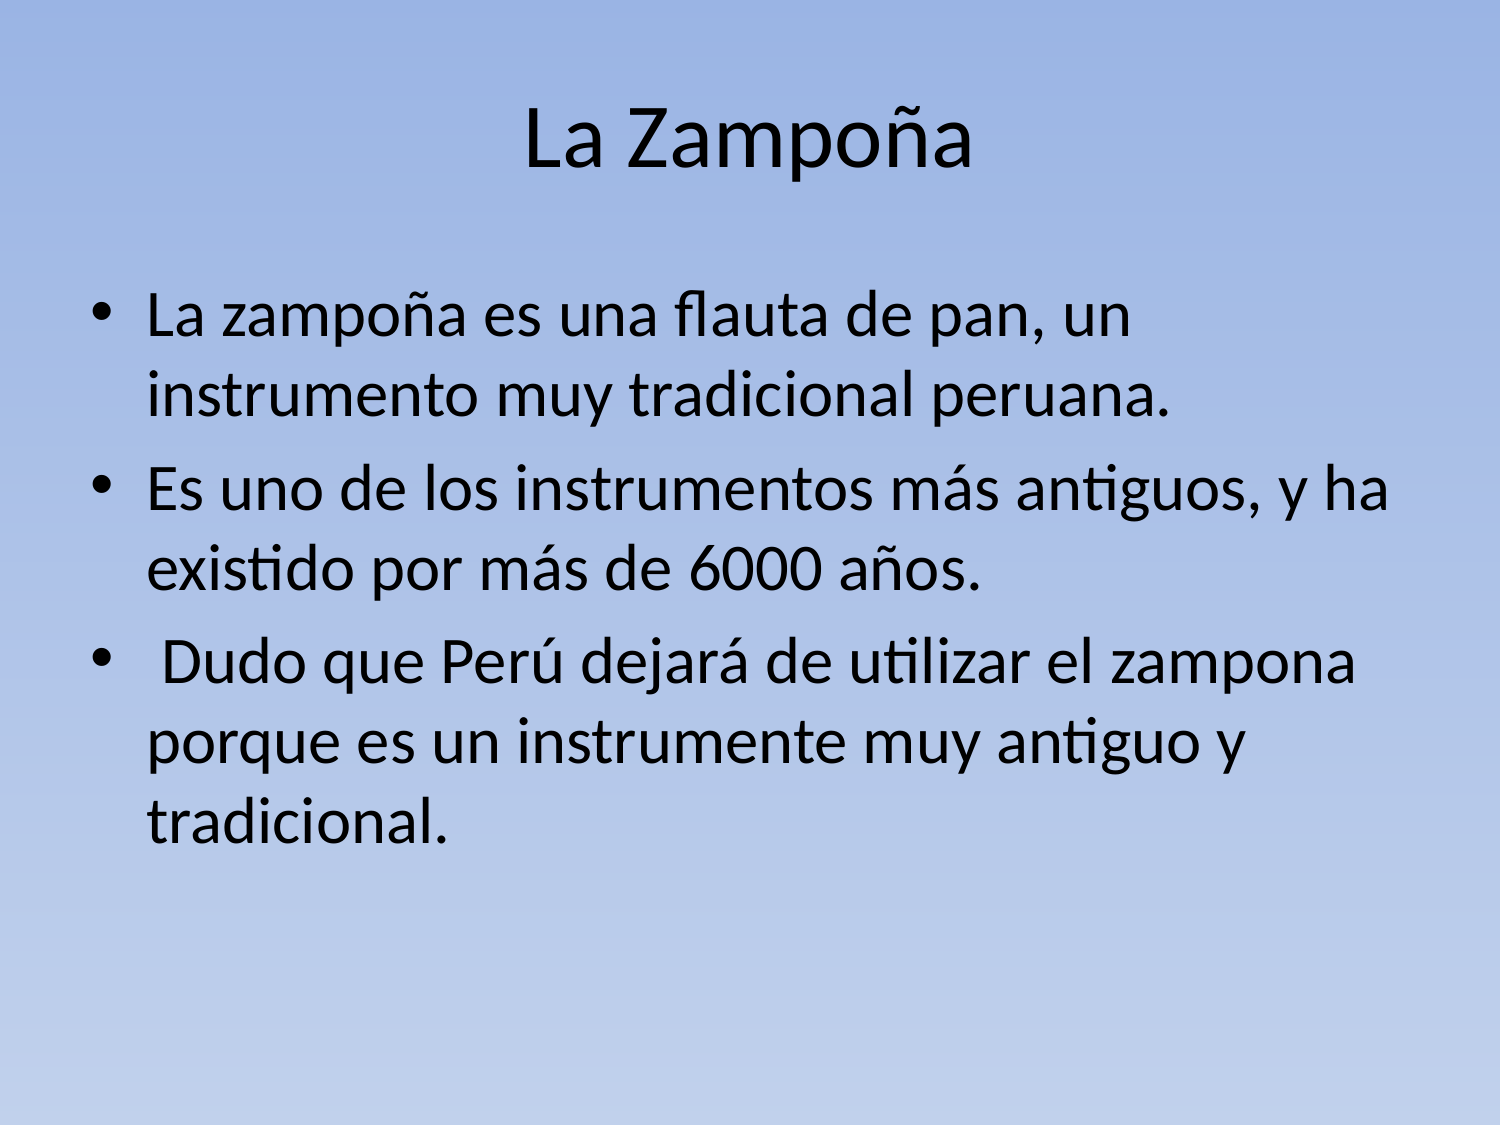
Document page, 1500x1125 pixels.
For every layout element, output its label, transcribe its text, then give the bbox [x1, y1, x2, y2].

title La Zampoña [75, 37, 1425, 225]
list La zampoña es una flauta de pan, un instrumento muy tradicional peruana. Es uno de los instrumentos más antiguos, y ha existido por más de 6000 años. Dudo que Perú dejará de utilizar el zampona porque es un instrumente muy antiguo y tradicional. [75, 262, 1425, 1005]
